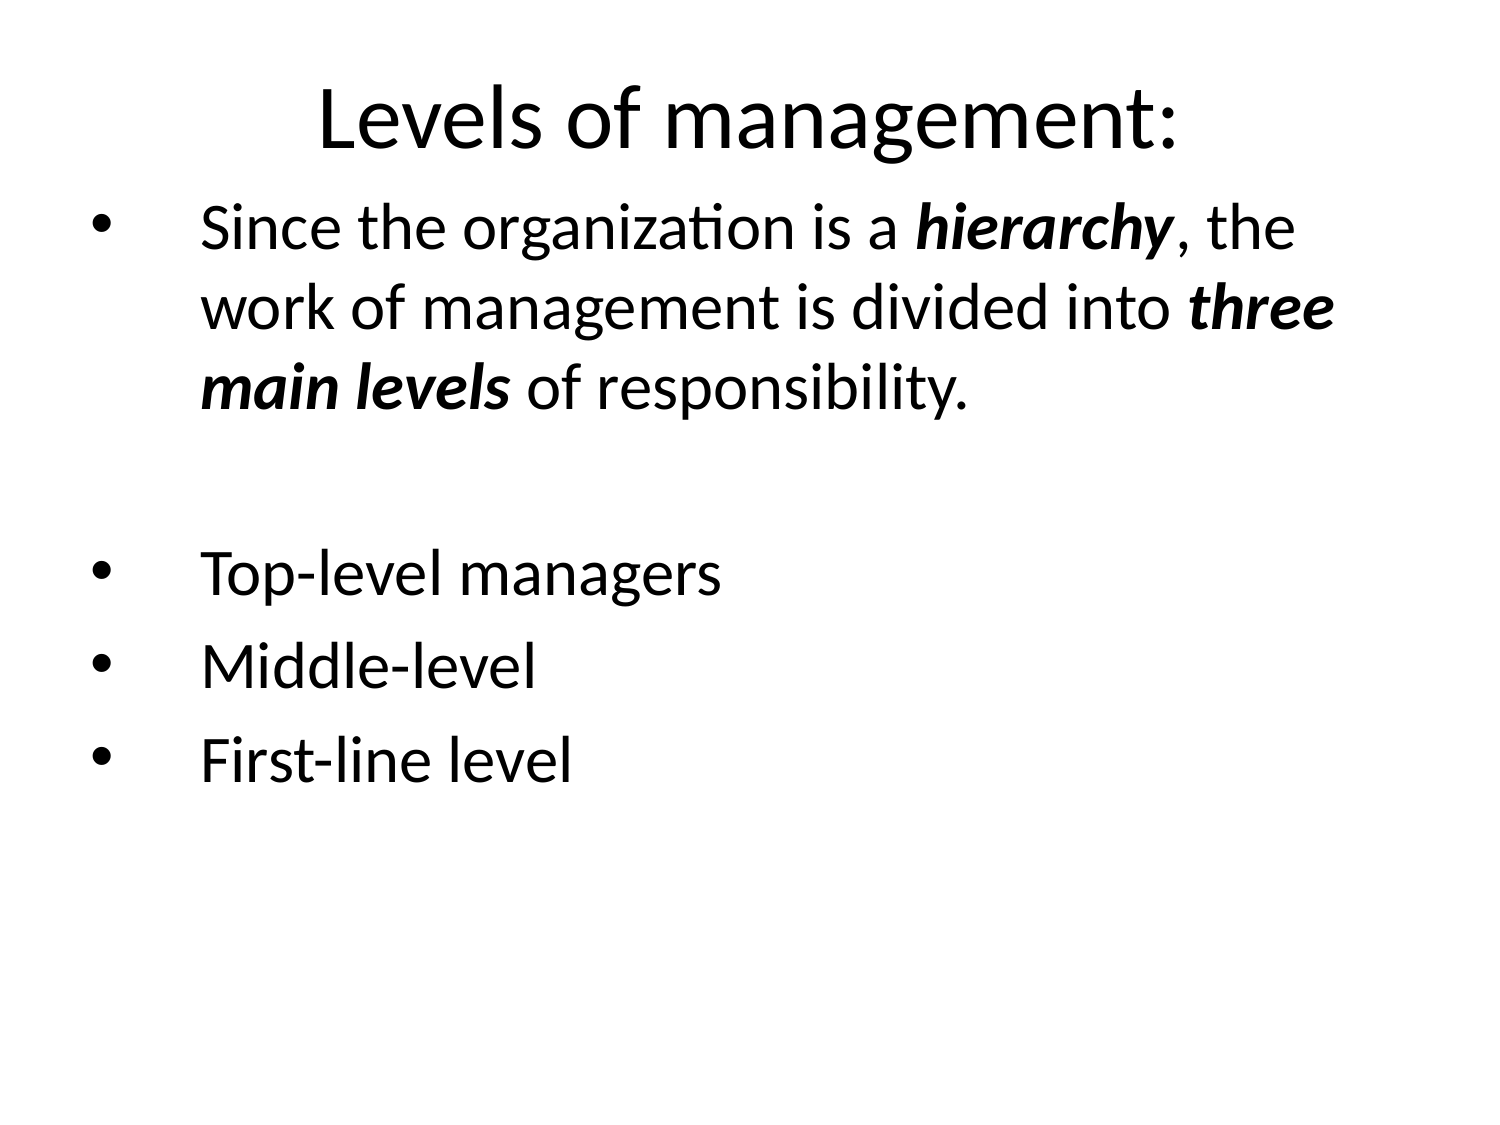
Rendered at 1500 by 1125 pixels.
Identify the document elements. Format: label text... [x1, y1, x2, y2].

list Since the organization is a hierarchy, the work of management is divided into three main levels of responsibility. Top-level managers Middle-level First-line level [74, 174, 1463, 1088]
title Levels of management: [74, 47, 1426, 174]
